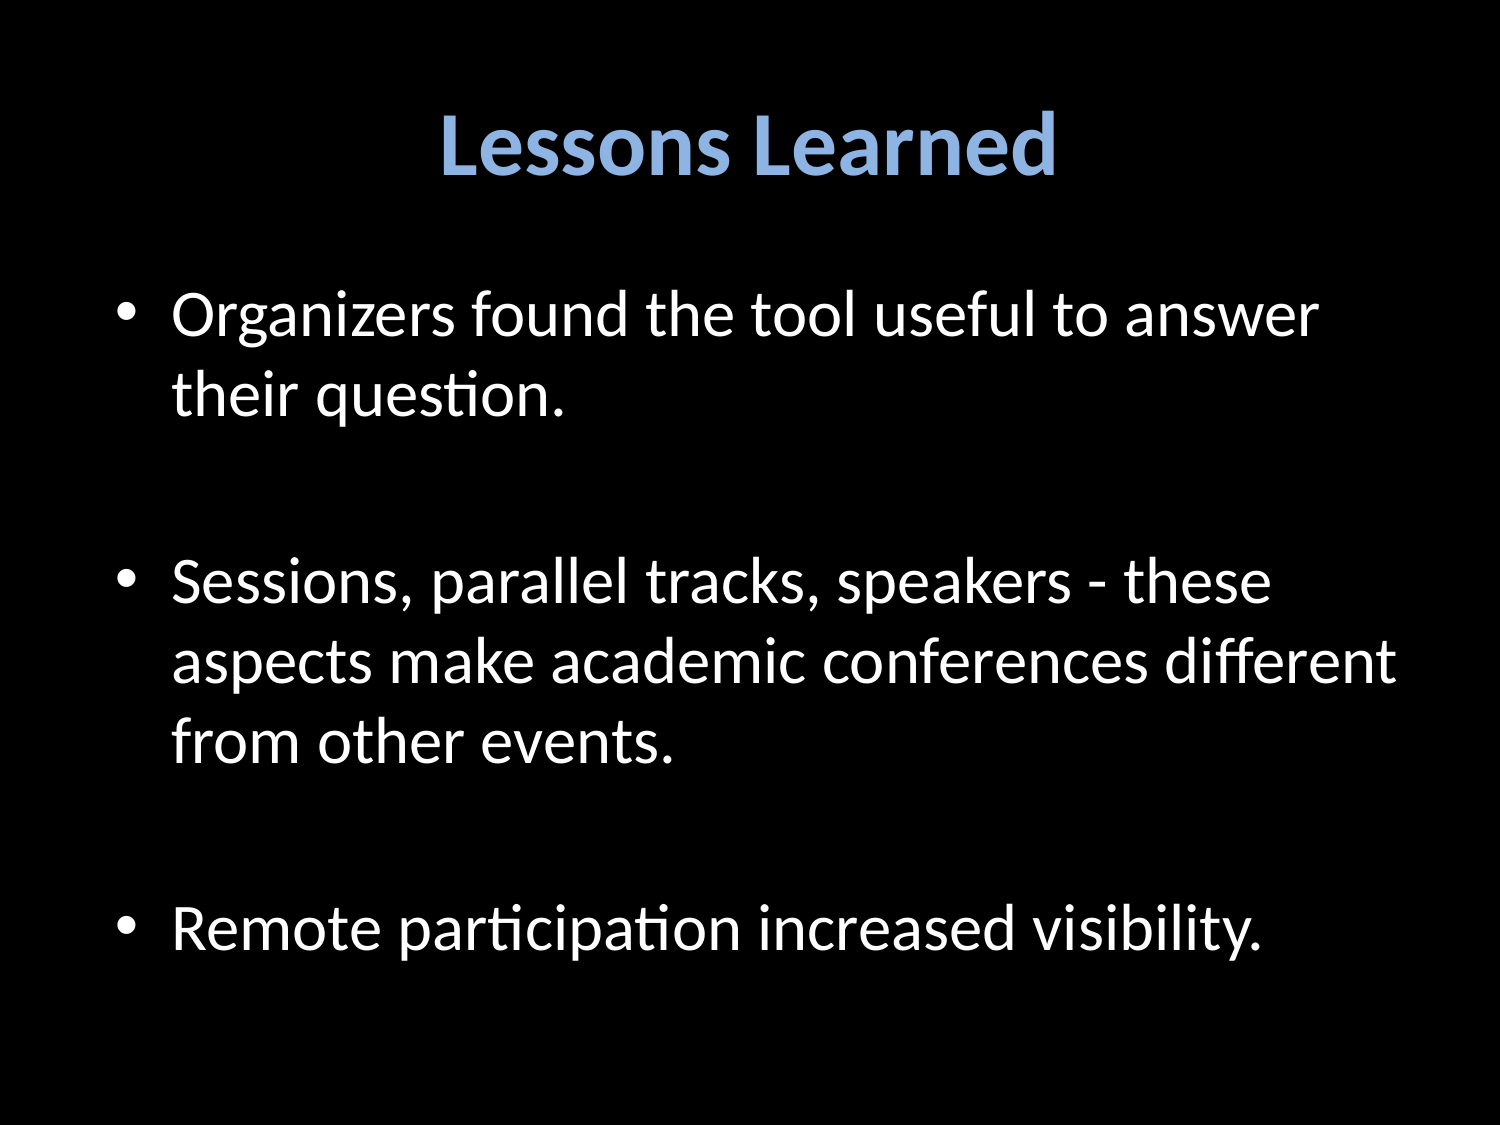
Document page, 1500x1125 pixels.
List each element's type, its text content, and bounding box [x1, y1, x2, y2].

title Lessons Learned [75, 45, 1425, 233]
list Organizers found the tool useful to answer their question. Sessions, parallel tracks, speakers - these aspects make academic conferences different from other events. Remote participation increased visibility. [99, 262, 1425, 1088]
